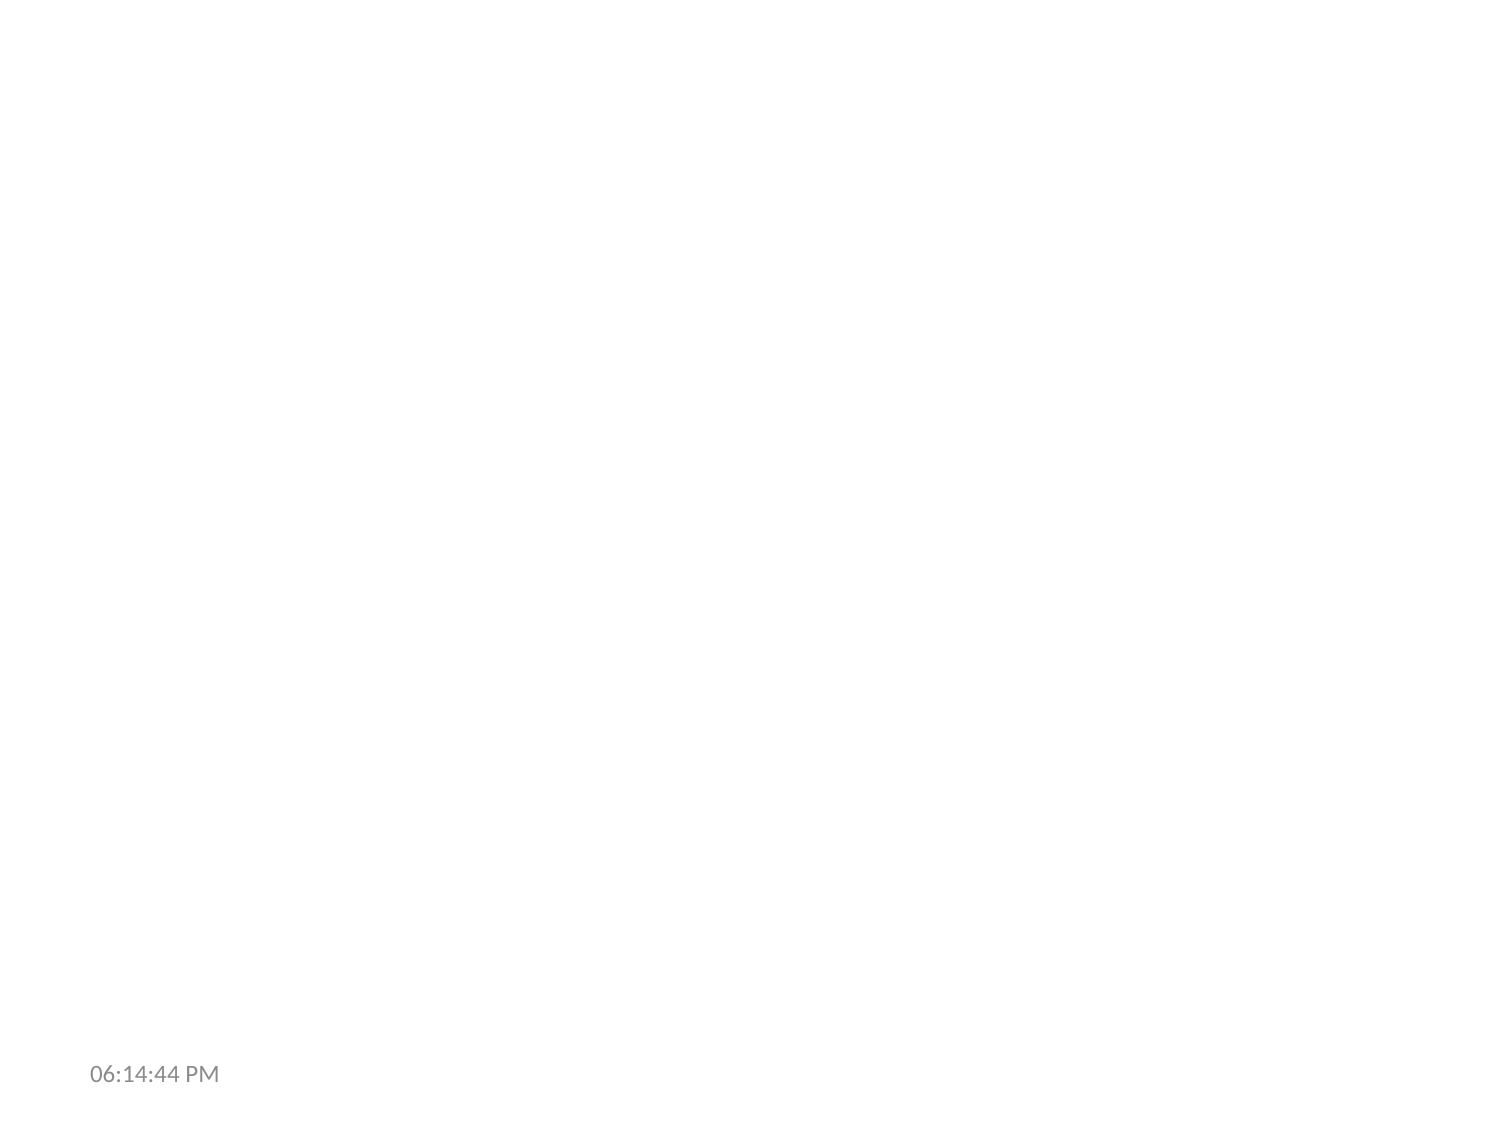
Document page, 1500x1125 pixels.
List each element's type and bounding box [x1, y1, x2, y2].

slide_number [75, 1042, 425, 1103]
